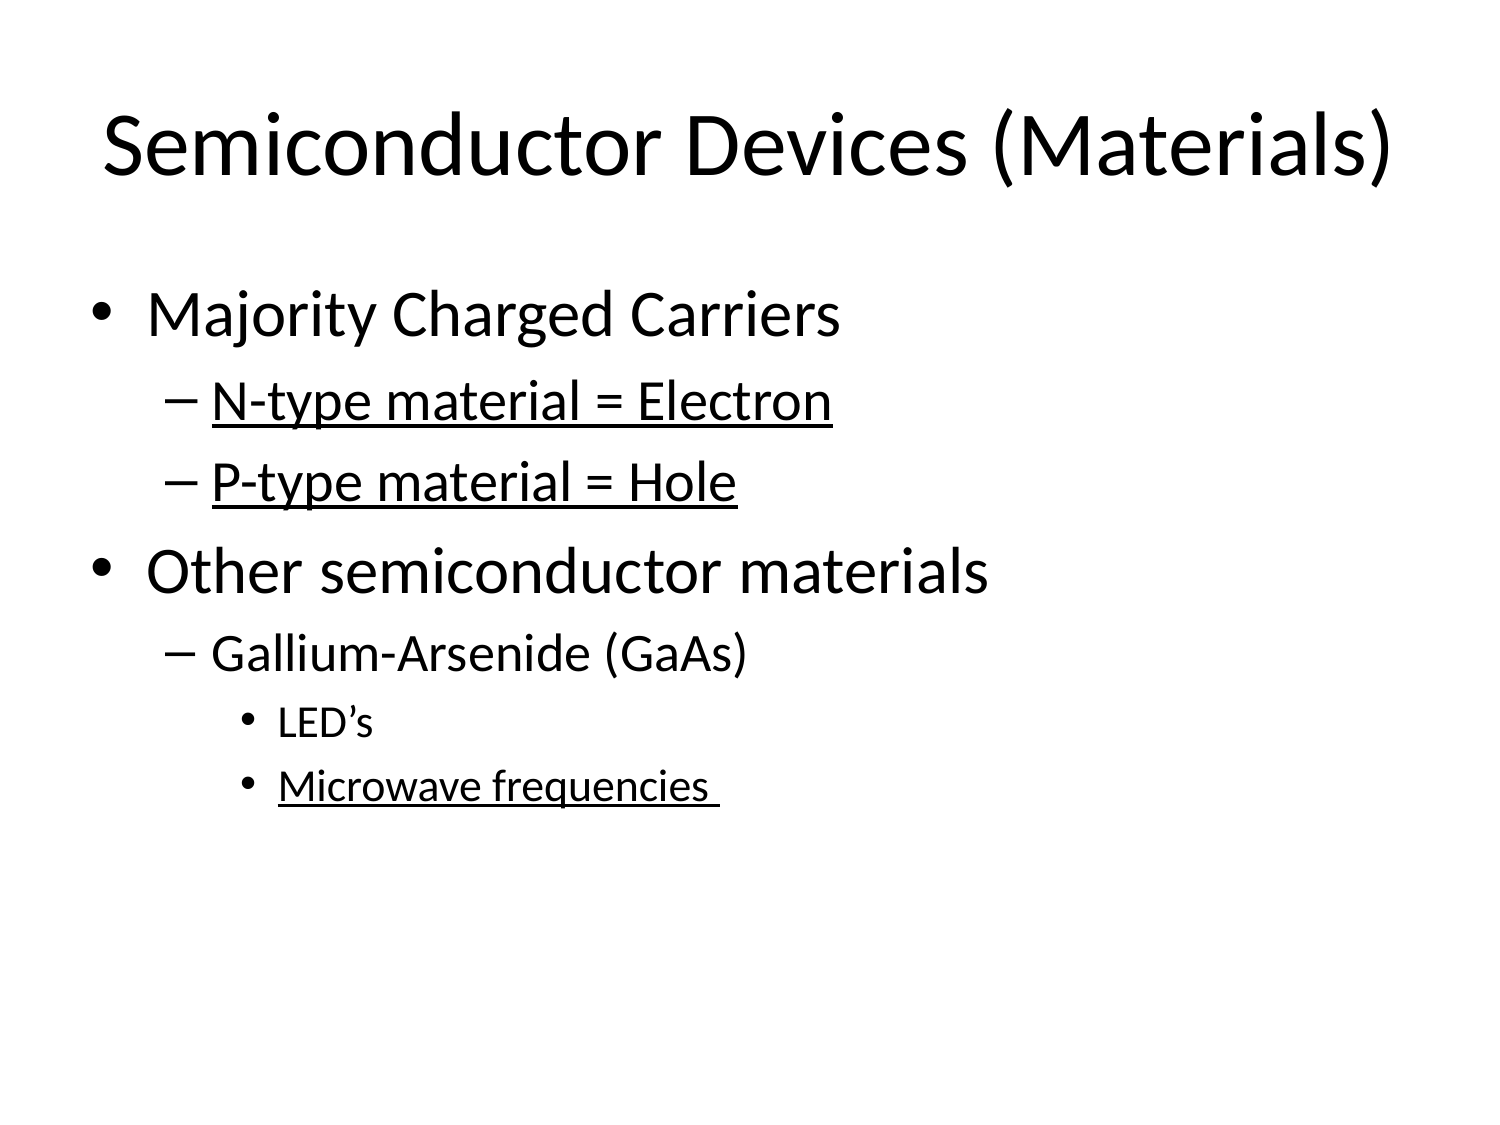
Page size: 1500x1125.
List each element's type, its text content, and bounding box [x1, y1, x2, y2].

title Semiconductor Devices (Materials) [75, 45, 1425, 233]
list Majority Charged Carriers N-type material = Electron P-type material = Hole Other semiconductor materials Gallium-Arsenide (GaAs) LED’s Microwave frequencies [75, 262, 1425, 1005]
